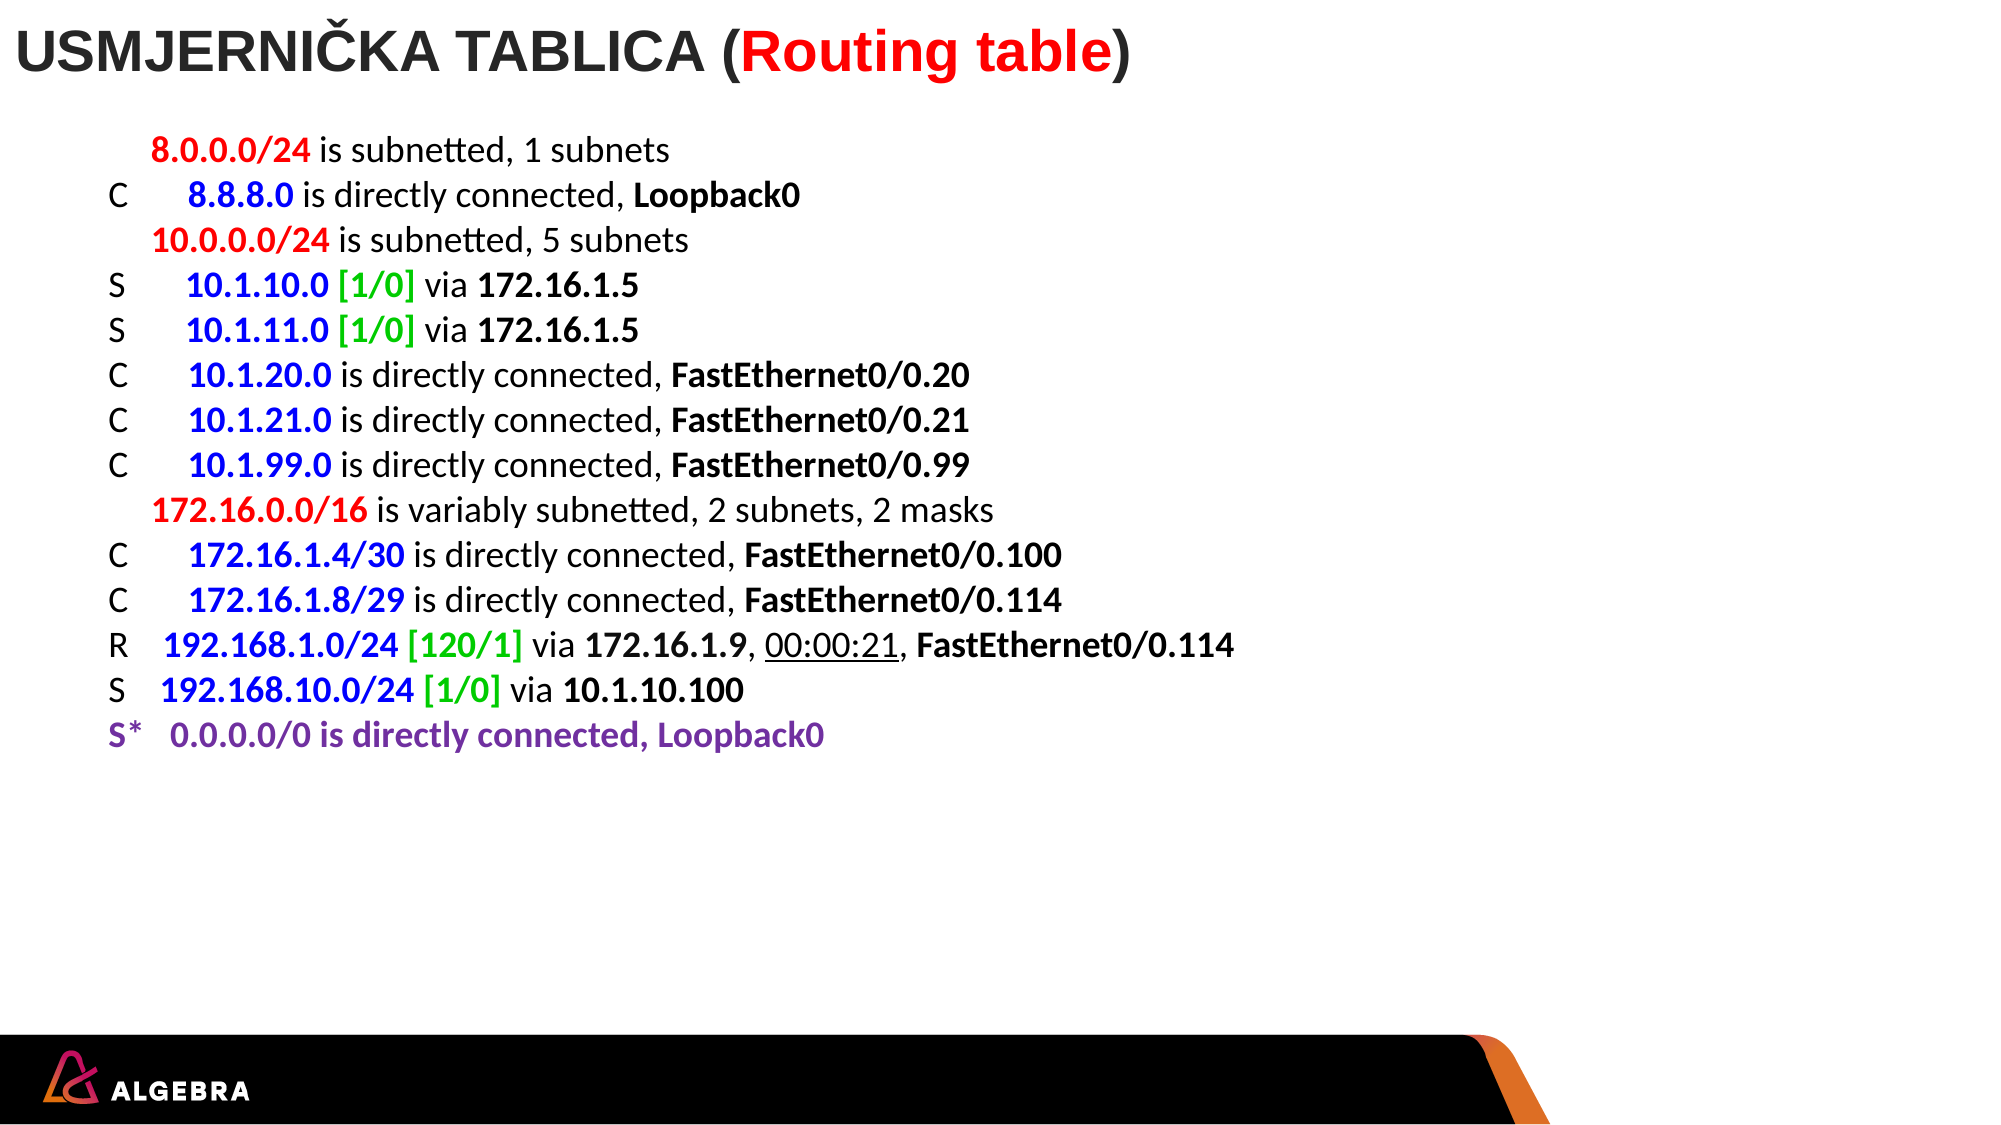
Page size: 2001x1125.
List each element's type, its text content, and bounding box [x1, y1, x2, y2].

text_box 8.0.0.0/24 is subnetted, 1 subnets C 8.8.8.0 is directly connected, Loopback0 10.0.0.0/24 is subnetted, 5 subnets S 10.1.10.0 [1/0] via 172.16.1.5 S 10.1.11.0 [1/0] via 172.16.1.5 C 10.1.20.0 is directly connected, FastEthernet0/0.20 C 10.1.21.0 is directly connected, FastEthernet0/0.21 C 10.1.99.0 is directly connected, FastEthernet0/0.99 172.16.0.0/16 is variably subnetted, 2 subnets, 2 masks C 172.16.1.4/30 is directly connected, FastEthernet0/0.100 C 172.16.1.8/29 is directly connected, FastEthernet0/0.114 R 192.168.1.0/24 [120/1] via 172.16.1.9, 00:00:21, FastEthernet0/0.114 S 192.168.10.0/24 [1/0] via 10.1.10.100 S* 0.0.0.0/0 is directly connected, Loopback0 [93, 117, 1504, 763]
picture [0, 1034, 1733, 1125]
title USMJERNIČKA TABLICA (Routing table) [0, 0, 1304, 107]
